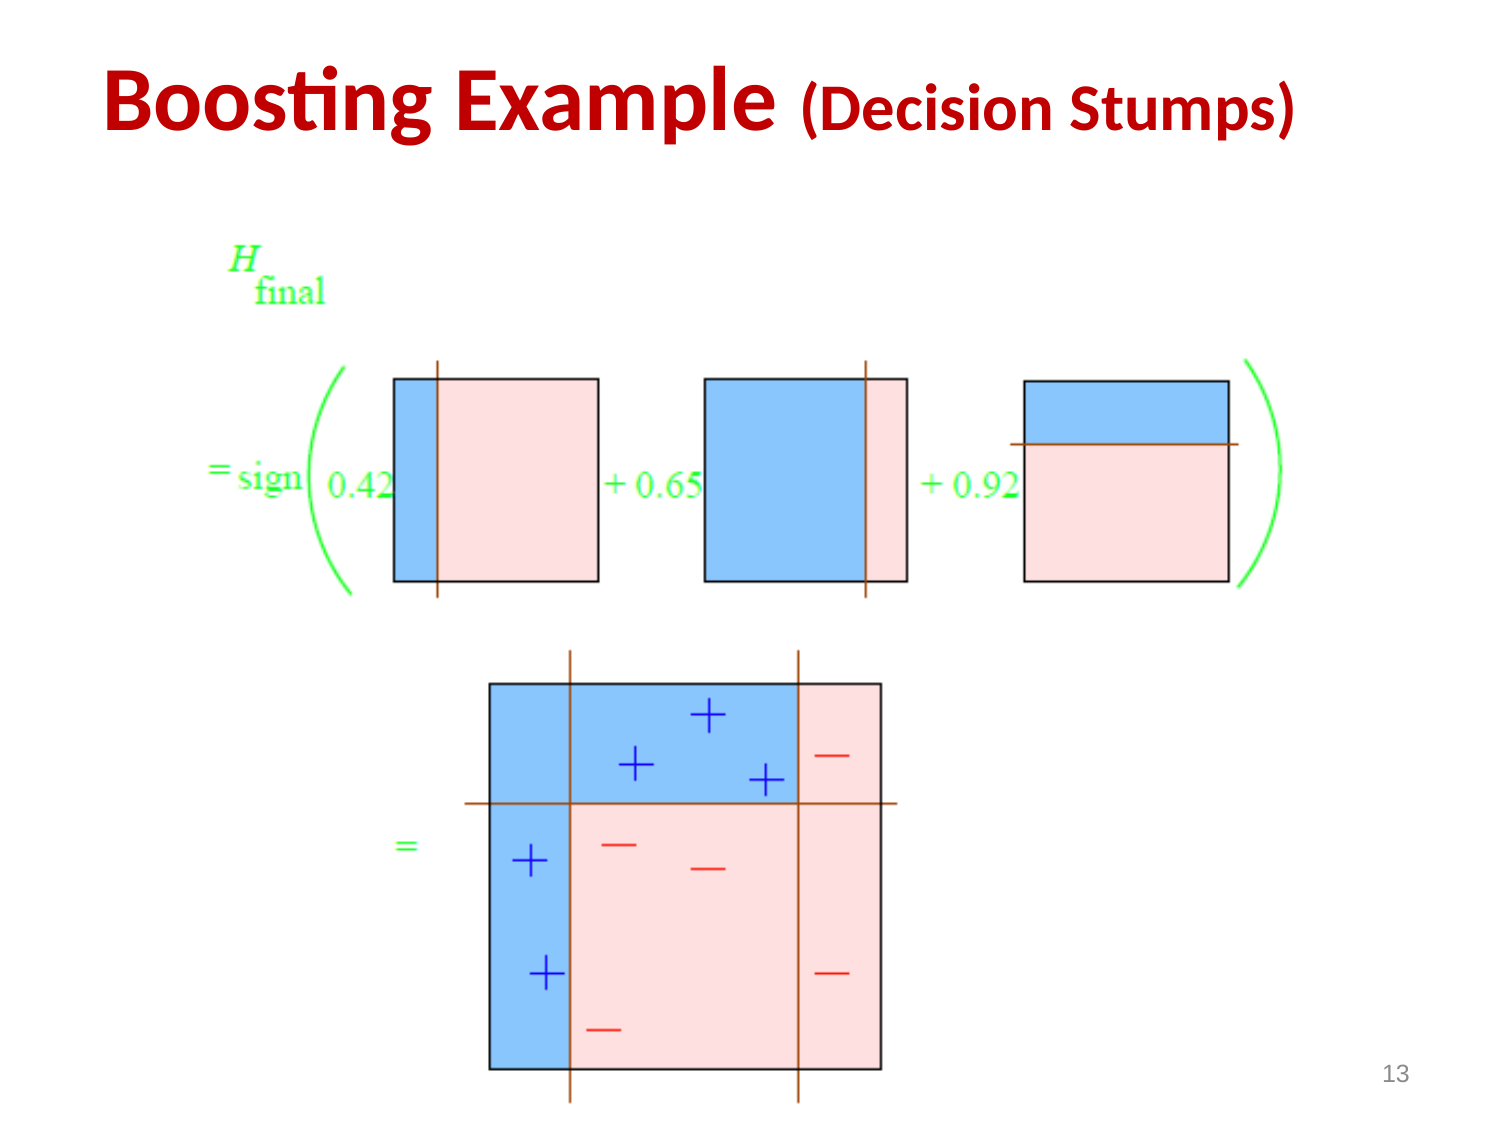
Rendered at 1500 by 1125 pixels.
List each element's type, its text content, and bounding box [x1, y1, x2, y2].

picture [187, 224, 1301, 1108]
slide_number 13 [1304, 1042, 1425, 1103]
text_box Boosting Example (Decision Stumps) [24, 0, 1375, 188]
